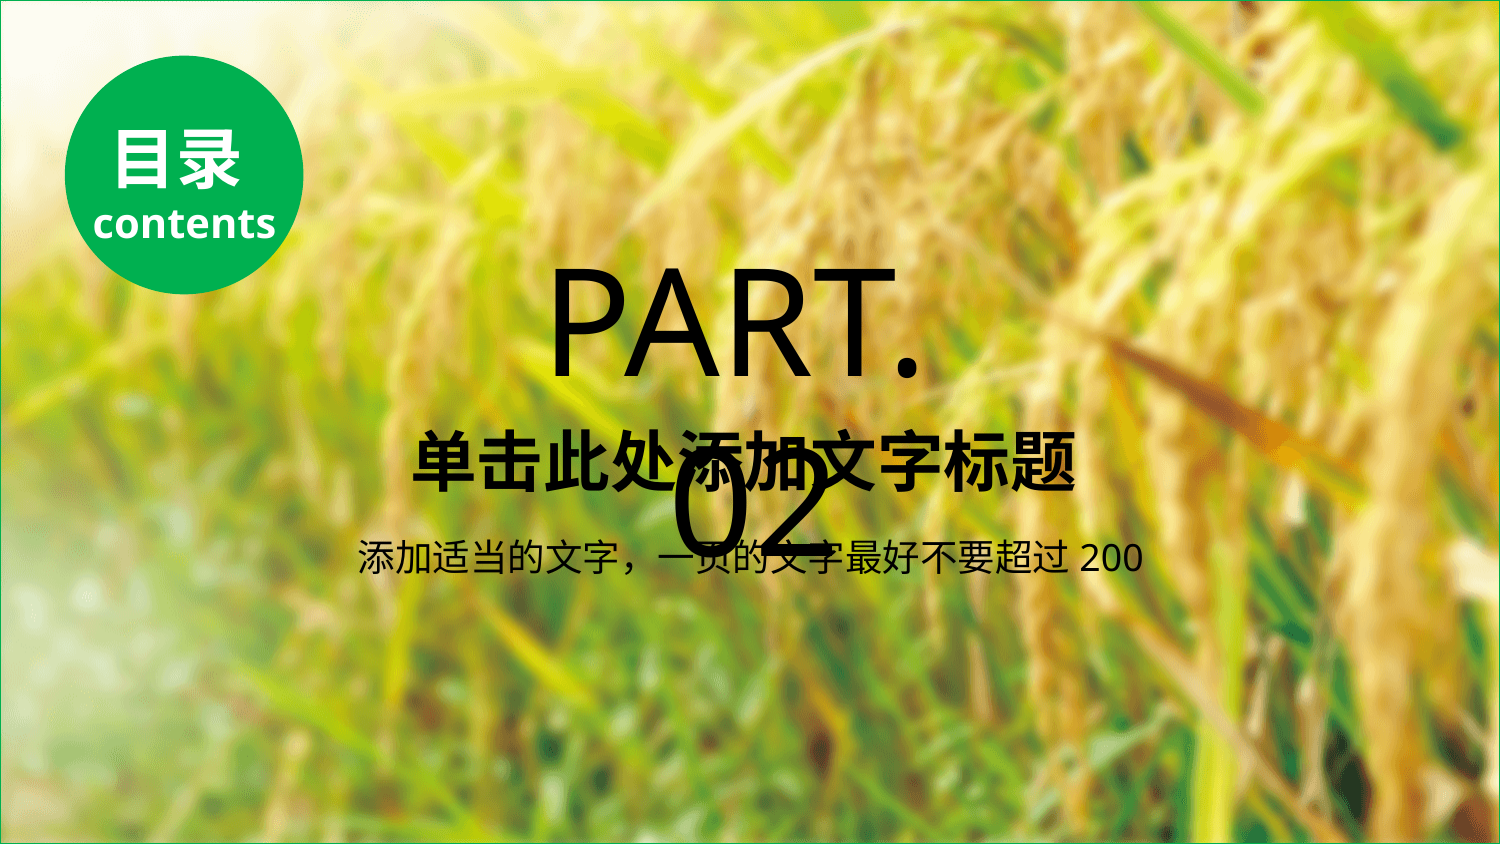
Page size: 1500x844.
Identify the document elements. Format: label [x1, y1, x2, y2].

text_box [64, 55, 304, 295]
picture [0, 0, 1500, 844]
